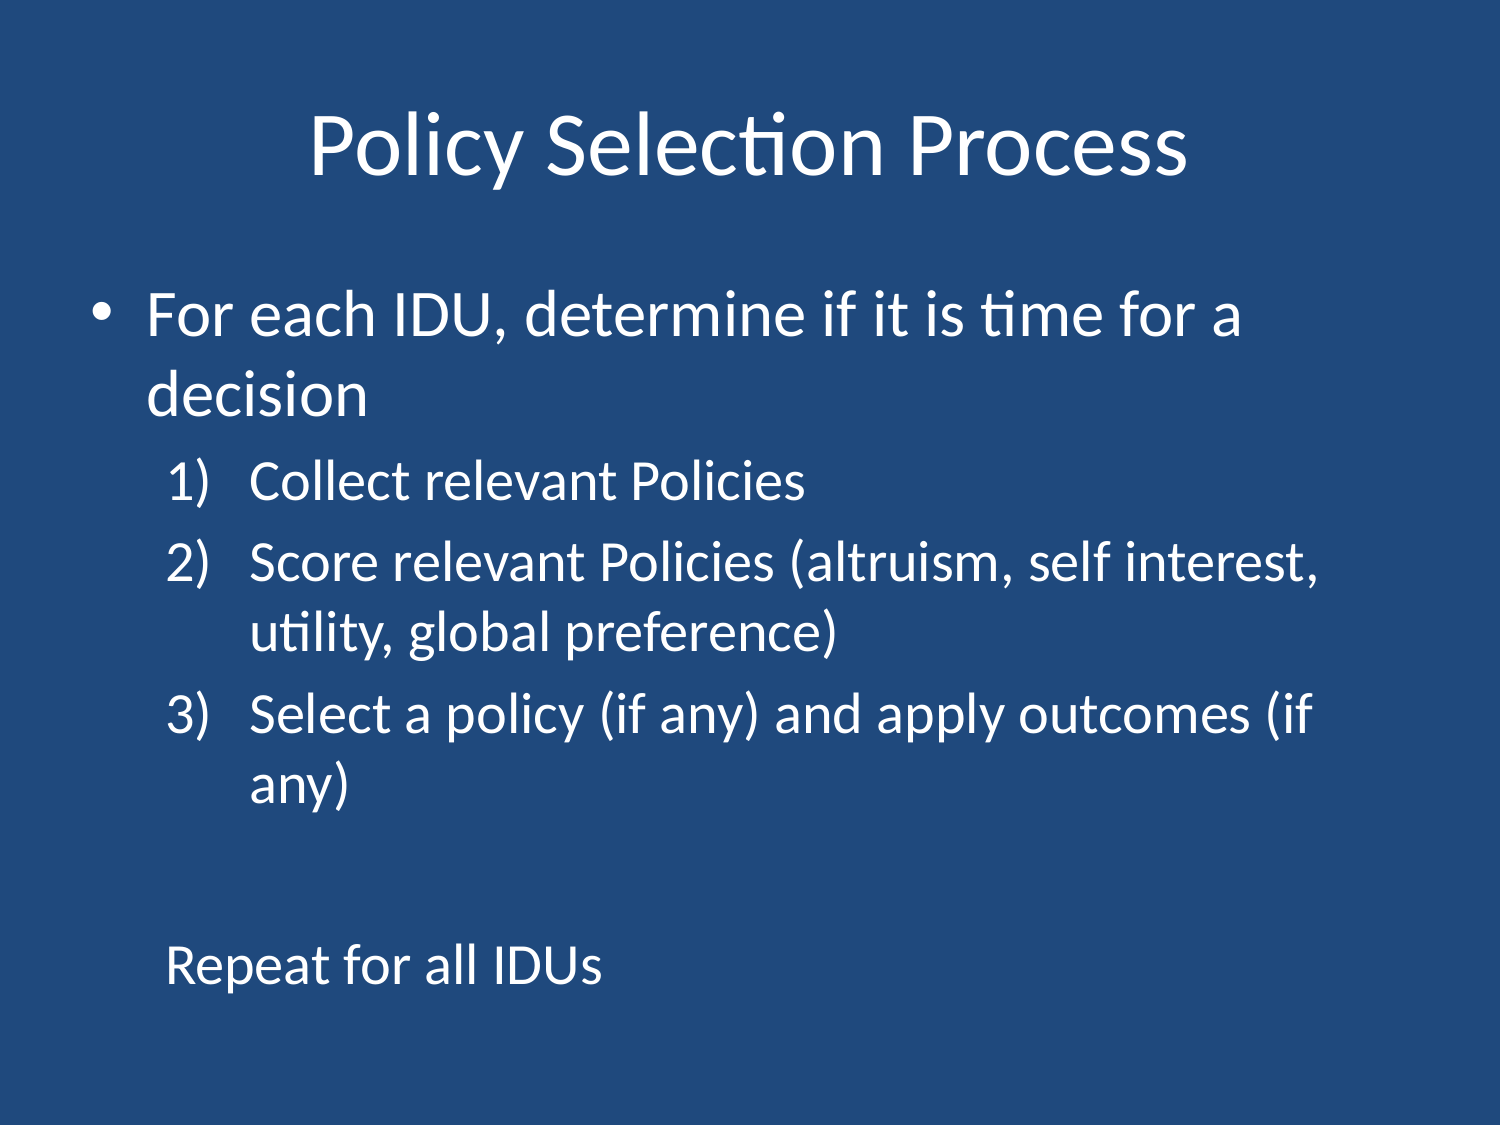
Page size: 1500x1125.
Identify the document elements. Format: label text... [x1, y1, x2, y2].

title Policy Selection Process [75, 45, 1425, 233]
list For each IDU, determine if it is time for a decision Collect relevant Policies Score relevant Policies (altruism, self interest, utility, global preference) Select a policy (if any) and apply outcomes (if any) Repeat for all IDUs [75, 262, 1425, 1005]
